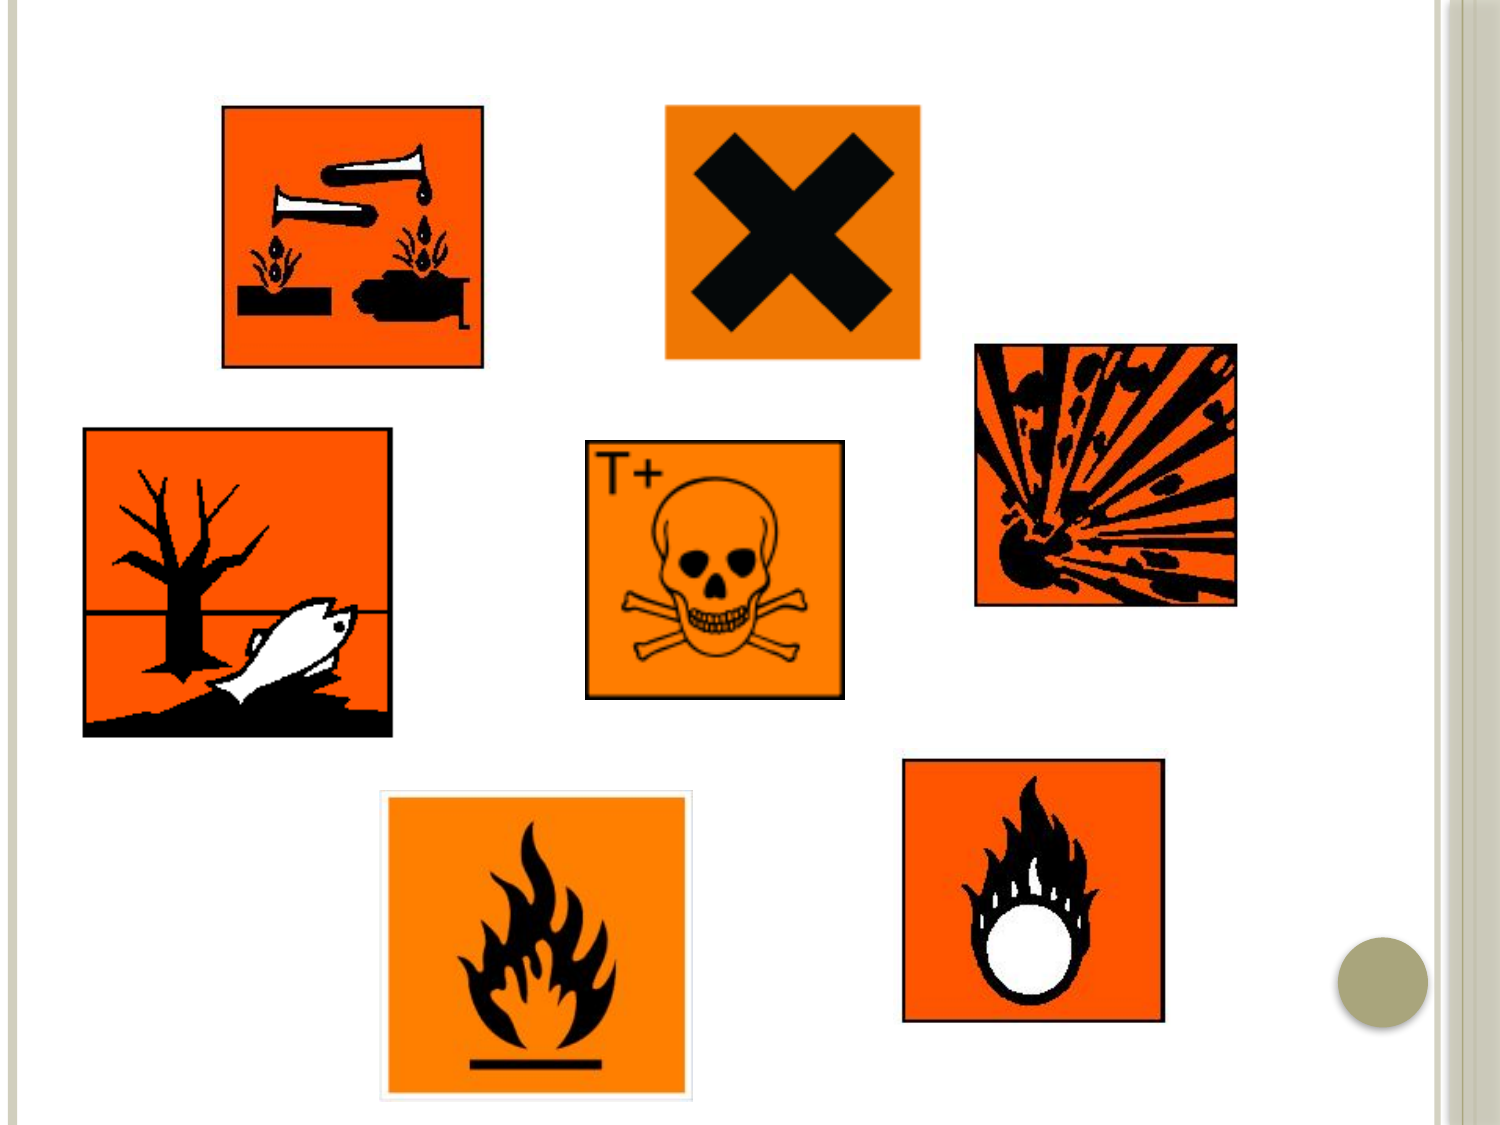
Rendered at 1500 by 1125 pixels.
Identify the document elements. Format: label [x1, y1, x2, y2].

picture [642, 82, 941, 381]
picture [962, 332, 1248, 618]
picture [214, 94, 500, 381]
picture [585, 440, 845, 700]
picture [379, 789, 693, 1102]
picture [892, 748, 1179, 1034]
picture [71, 413, 408, 750]
